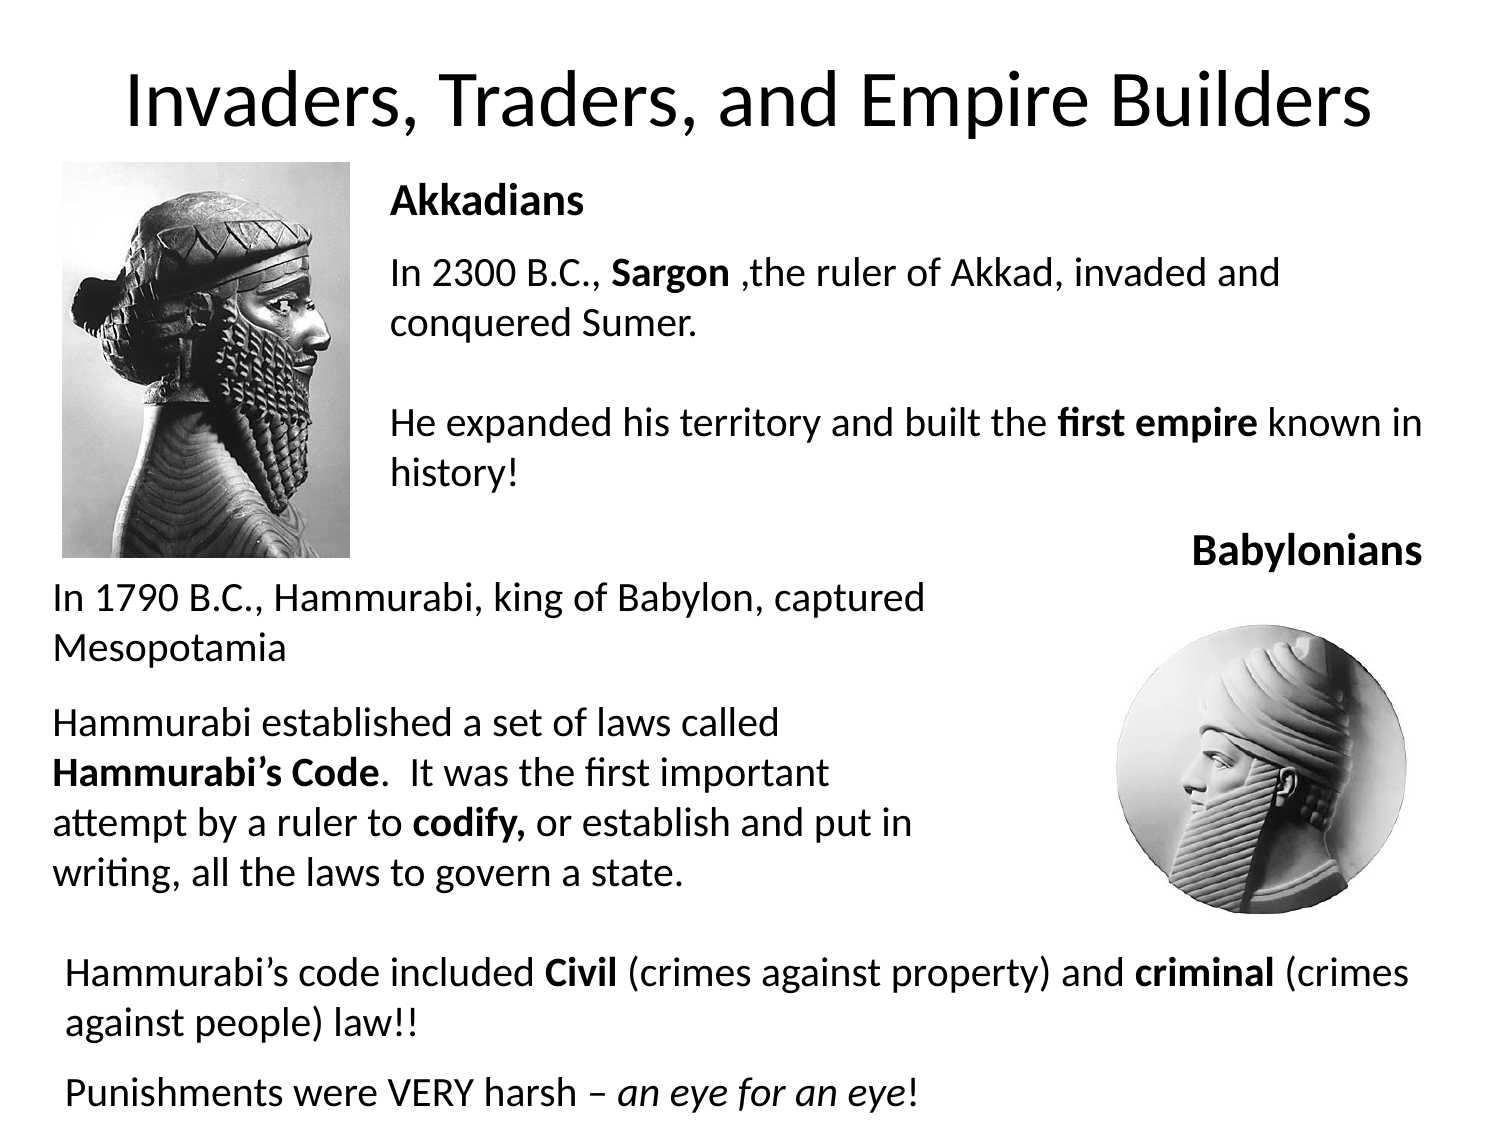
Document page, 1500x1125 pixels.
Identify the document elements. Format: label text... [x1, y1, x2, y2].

text_box Babylonians [1074, 512, 1438, 583]
text_box Hammurabi established a set of laws called Hammurabi’s Code. It was the first important attempt by a ruler to codify, or establish and put in writing, all the laws to govern a state. [37, 687, 988, 903]
text_box Hammurabi’s code included Civil (crimes against property) and criminal (crimes against people) law!! Punishments were VERY harsh – an eye for an eye! [50, 937, 1500, 1123]
text_box In 1790 B.C., Hammurabi, king of Babylon, captured Mesopotamia [37, 562, 1075, 678]
picture [1087, 612, 1435, 927]
text_box In 2300 B.C., Sargon ,the ruler of Akkad, invaded and conquered Sumer. He expanded his territory and built the first empire known in history! [375, 237, 1463, 503]
title Invaders, Traders, and Empire Builders [75, 0, 1425, 188]
picture [62, 162, 351, 558]
text_box Akkadians [374, 162, 1113, 233]
